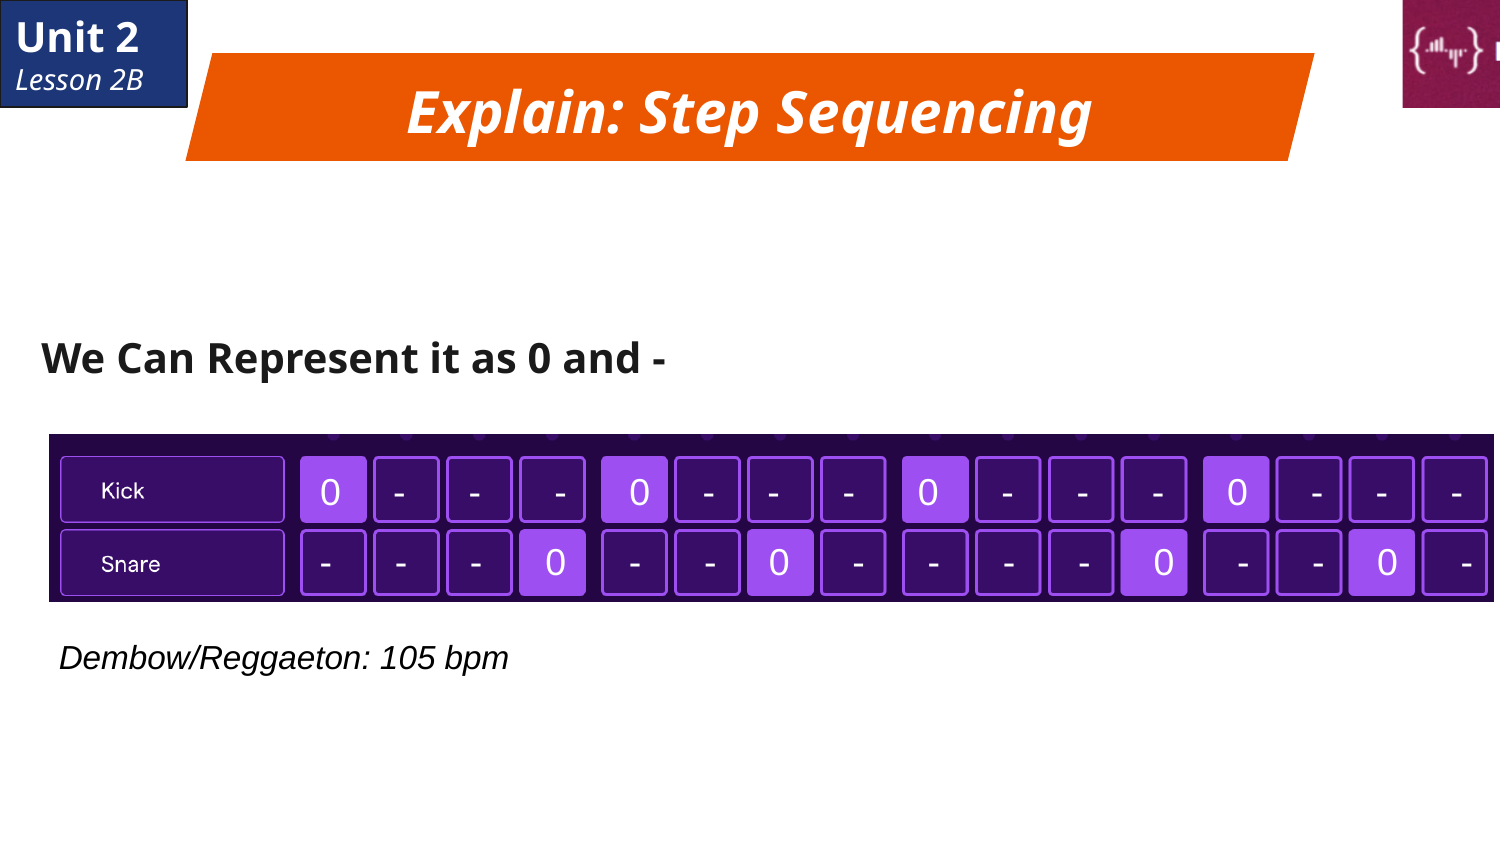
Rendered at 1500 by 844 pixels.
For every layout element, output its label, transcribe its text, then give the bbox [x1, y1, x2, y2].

text_box Explain: Step Sequencing [221, 60, 1279, 155]
text_box We Can Represent it as 0 and - [26, 324, 735, 390]
text_box Dembow/Reggaeton: 105 bpm [34, 628, 541, 684]
picture [1402, 0, 1500, 108]
text_box Unit 2 Lesson 2B [0, 0, 187, 108]
picture [48, 434, 1494, 602]
text_box [185, 53, 1315, 161]
